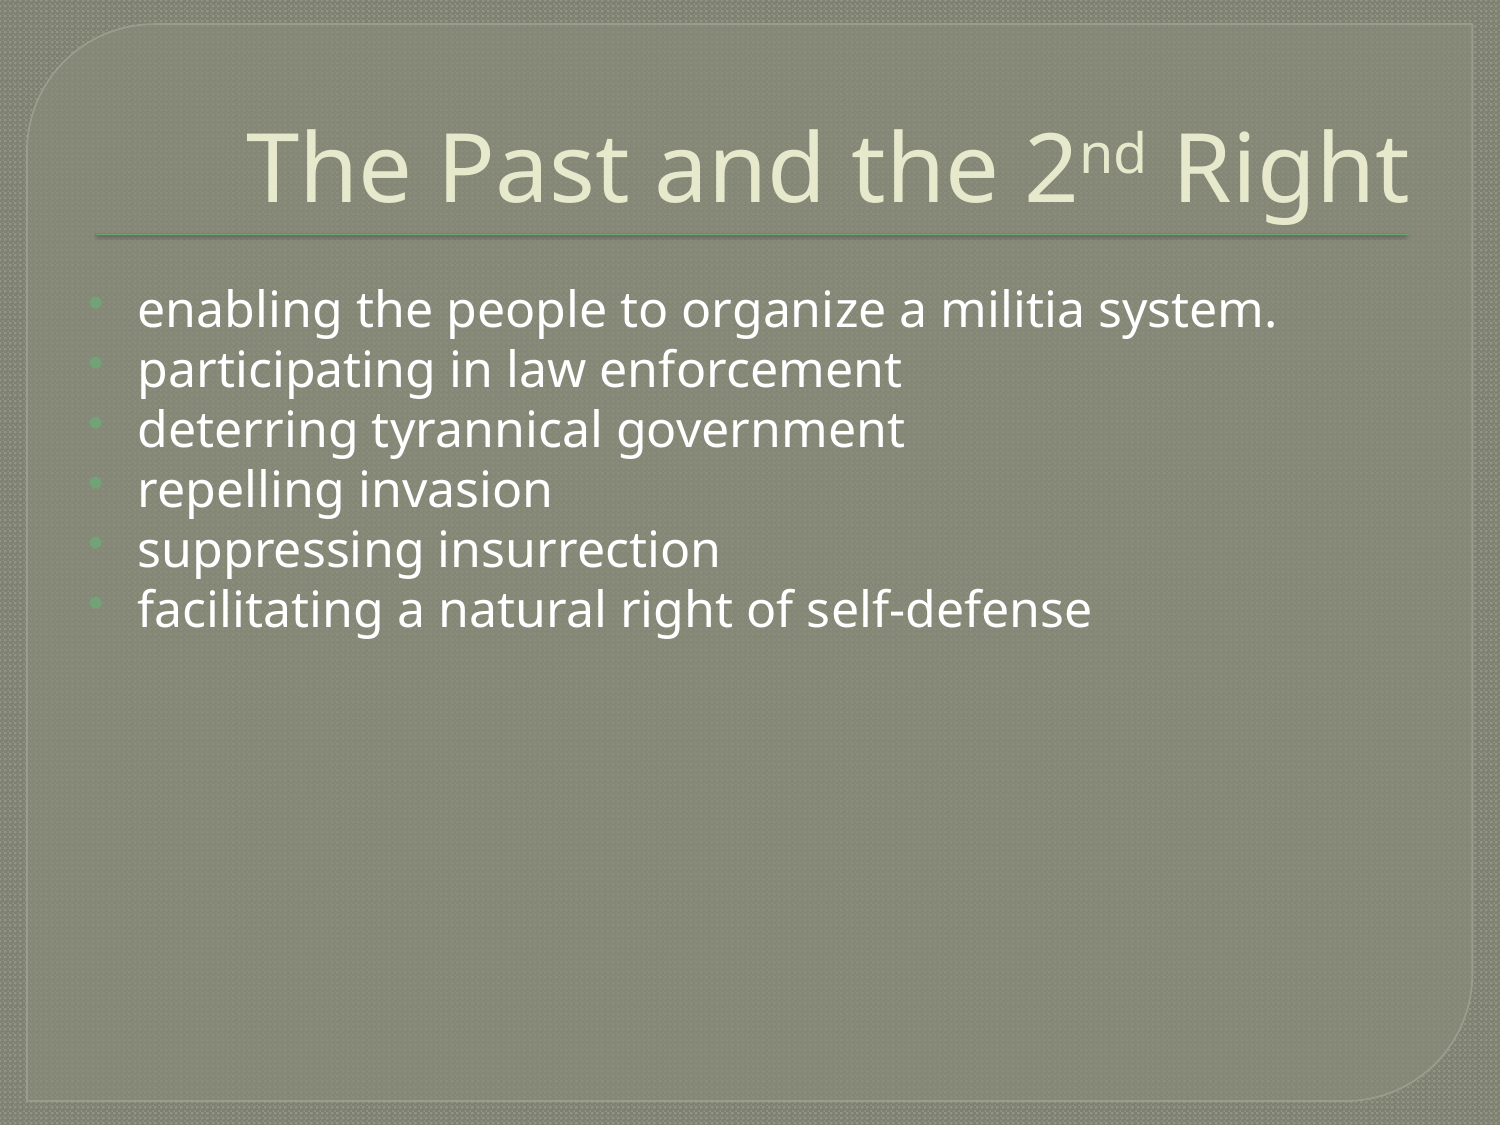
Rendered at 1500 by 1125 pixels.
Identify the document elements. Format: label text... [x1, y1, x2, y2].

title The Past and the 2nd Right [75, 41, 1425, 230]
list enabling the people to organize a militia system. participating in law enforcement deterring tyrannical government repelling invasion suppressing insurrection facilitating a natural right of self-defense [75, 270, 1425, 1013]
